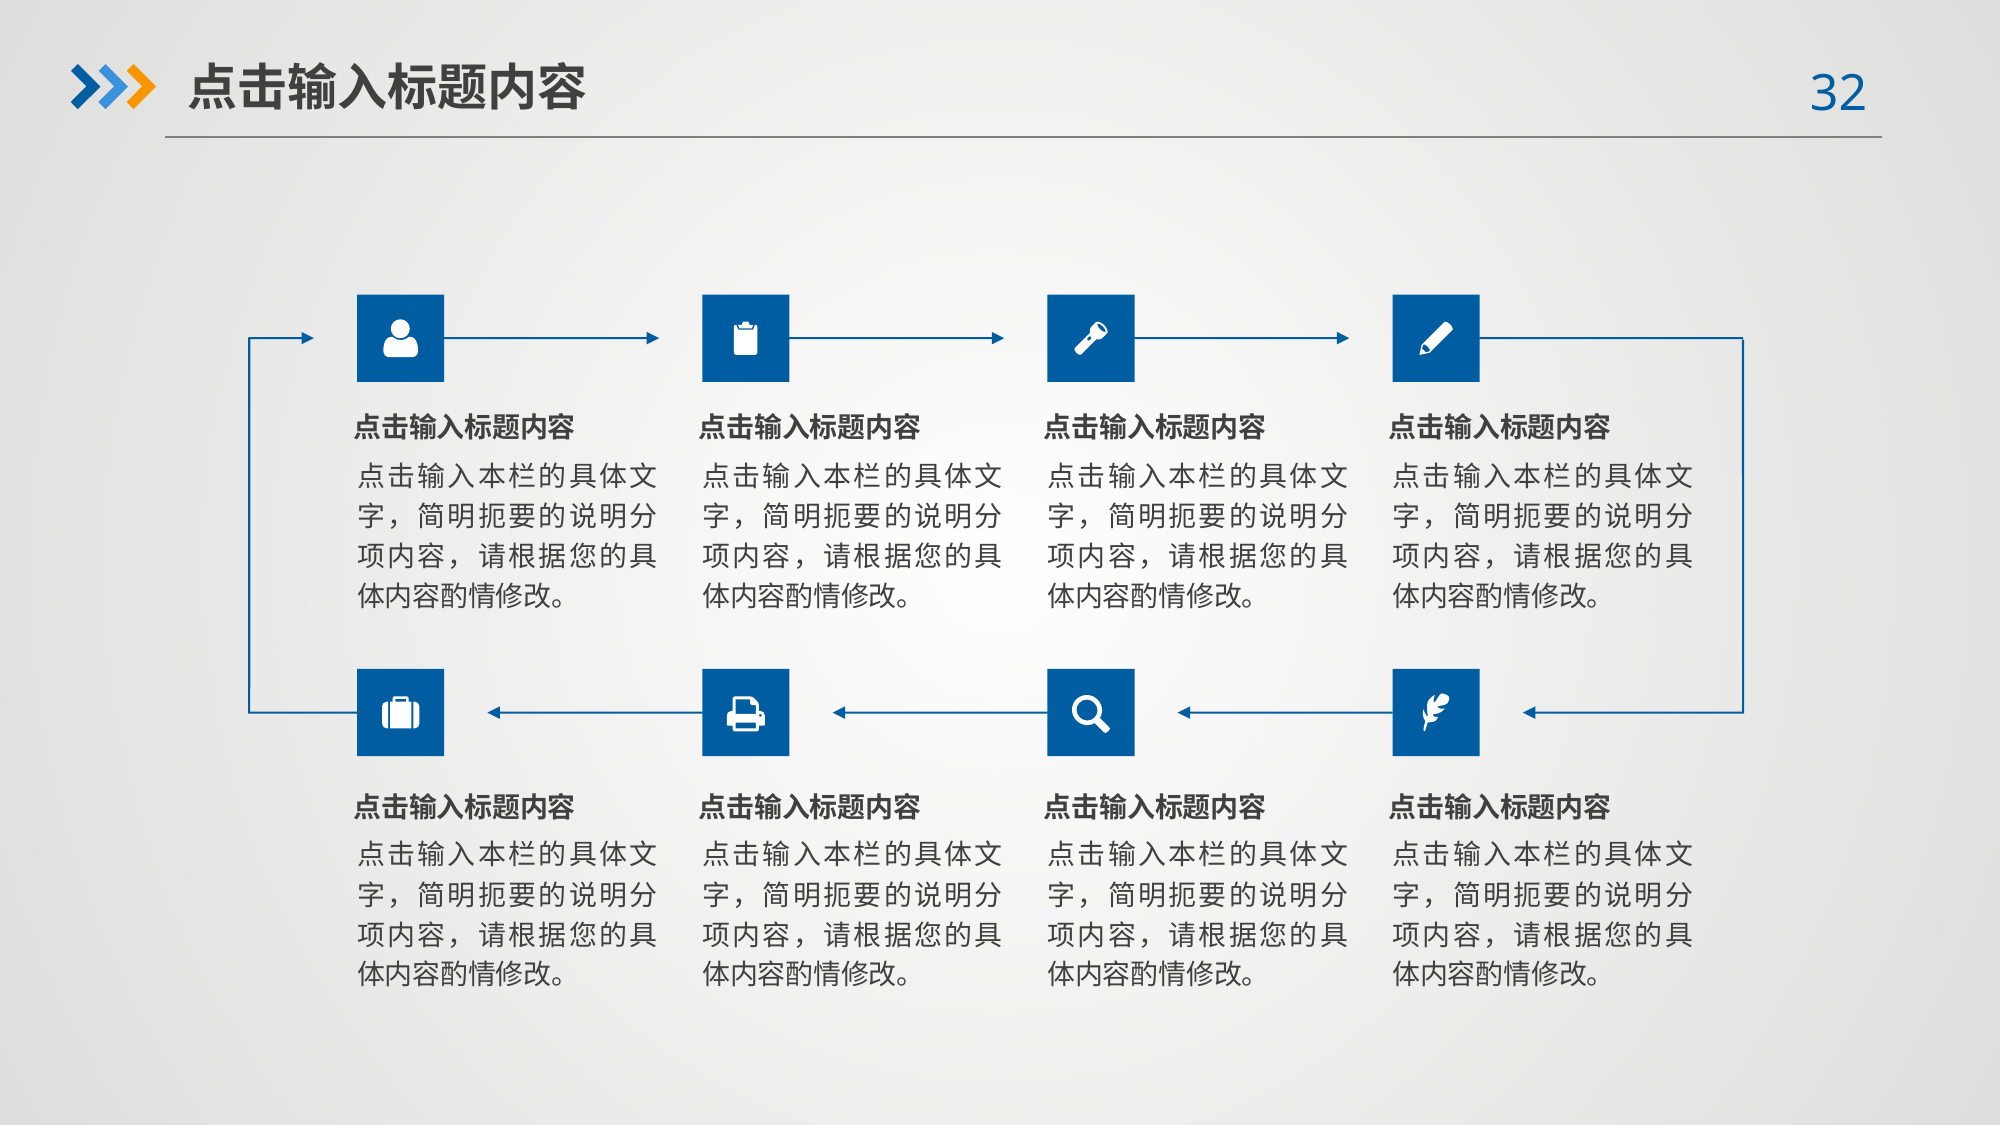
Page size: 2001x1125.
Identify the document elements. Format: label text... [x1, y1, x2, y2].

text_box 点击输入本栏的具体文字，简明扼要的说明分项内容，请根据您的具体内容酌情修改。 [1392, 830, 1693, 991]
text_box [248, 331, 314, 345]
text_box [832, 706, 1042, 719]
text_box 点击输入标题内容 [1029, 783, 1298, 828]
text_box [1139, 331, 1350, 345]
text_box 点击输入标题内容 [187, 43, 654, 127]
text_box 点击输入本栏的具体文字，简明扼要的说明分项内容，请根据您的具体内容酌情修改。 [357, 451, 658, 612]
text_box 点击输入标题内容 [1374, 783, 1644, 828]
text_box 点击输入本栏的具体文字，简明扼要的说明分项内容，请根据您的具体内容酌情修改。 [357, 830, 658, 991]
text_box 点击输入本栏的具体文字，简明扼要的说明分项内容，请根据您的具体内容酌情修改。 [702, 830, 1003, 991]
text_box 点击输入标题内容 [1029, 404, 1298, 449]
text_box 点击输入本栏的具体文字，简明扼要的说明分项内容，请根据您的具体内容酌情修改。 [1392, 451, 1693, 612]
text_box 点击输入标题内容 [338, 404, 608, 449]
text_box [356, 294, 445, 383]
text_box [1392, 668, 1480, 757]
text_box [356, 668, 445, 757]
text_box [1522, 706, 1744, 719]
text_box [1392, 294, 1480, 383]
text_box [487, 706, 697, 719]
text_box 点击输入标题内容 [338, 783, 608, 828]
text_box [1047, 668, 1135, 757]
text_box 点击输入标题内容 [683, 404, 966, 449]
text_box 点击输入本栏的具体文字，简明扼要的说明分项内容，请根据您的具体内容酌情修改。 [1047, 830, 1348, 991]
text_box 点击输入标题内容 [683, 783, 966, 828]
text_box [449, 331, 660, 345]
text_box [1177, 706, 1387, 719]
text_box 点击输入本栏的具体文字，简明扼要的说明分项内容，请根据您的具体内容酌情修改。 [702, 451, 1003, 612]
text_box [794, 331, 1005, 345]
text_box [1047, 294, 1135, 383]
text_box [702, 294, 790, 383]
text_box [702, 668, 790, 757]
picture [0, 0, 2000, 1125]
text_box 点击输入本栏的具体文字，简明扼要的说明分项内容，请根据您的具体内容酌情修改。 [1047, 451, 1348, 612]
text_box 点击输入标题内容 [1374, 404, 1644, 449]
